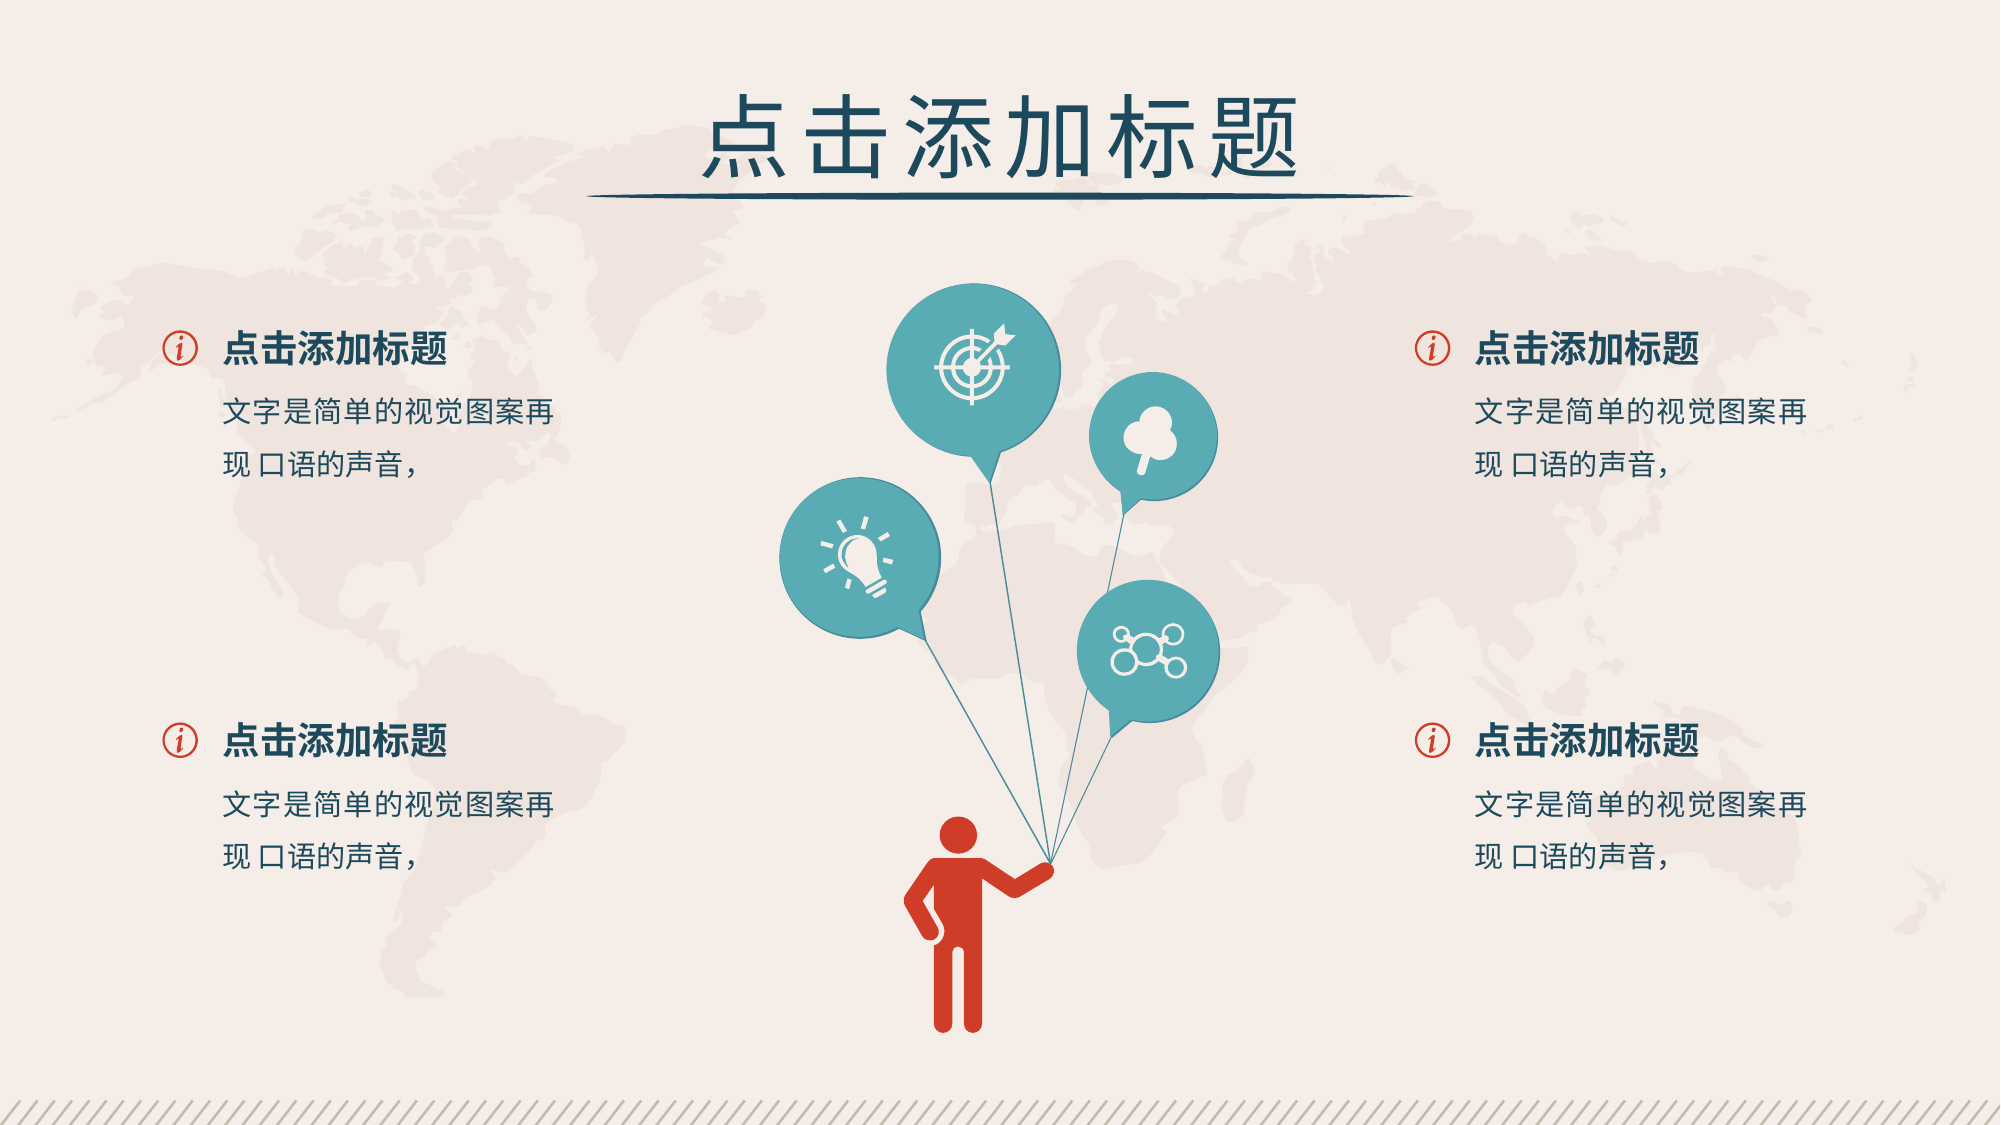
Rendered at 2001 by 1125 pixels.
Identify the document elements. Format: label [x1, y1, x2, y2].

text_box [586, 72, 1414, 200]
text_box [1414, 709, 1969, 876]
text_box [162, 317, 717, 484]
text_box [1414, 317, 1969, 490]
text_box [768, 283, 1231, 1033]
text_box [162, 709, 717, 876]
